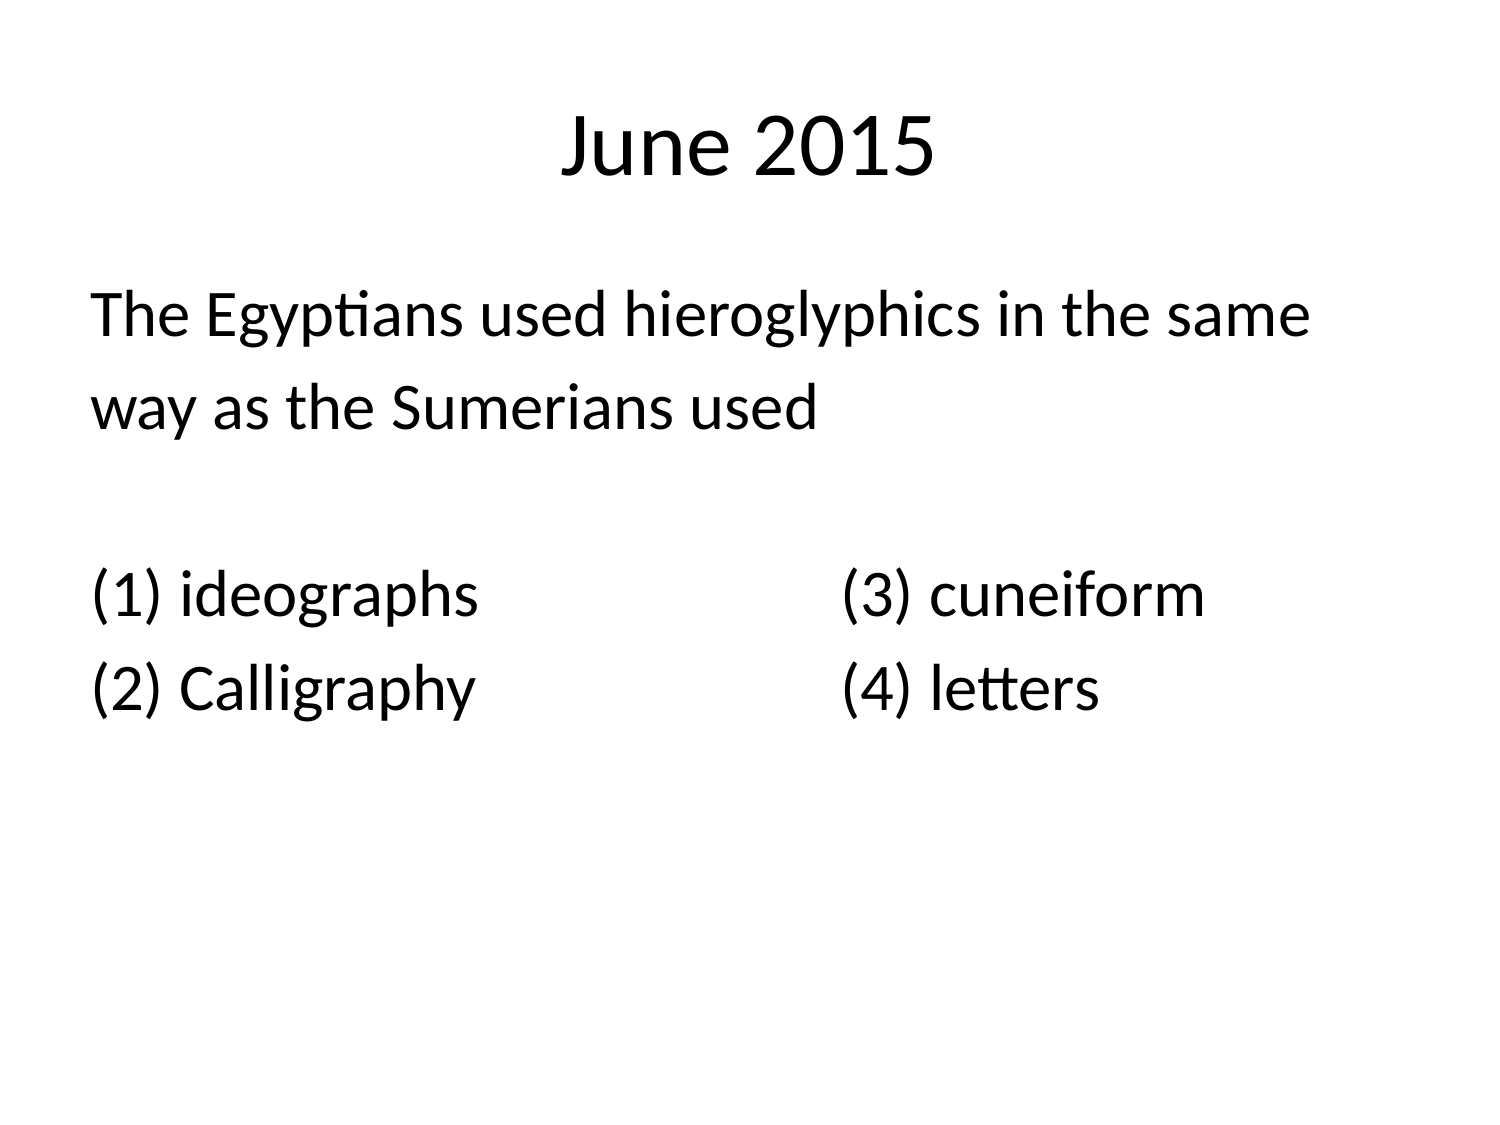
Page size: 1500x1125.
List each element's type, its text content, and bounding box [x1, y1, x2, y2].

title June 2015 [75, 45, 1425, 233]
list The Egyptians used hieroglyphics in the same way as the Sumerians used (1) ideographs (3) cuneiform (2) Calligraphy (4) letters [75, 262, 1425, 1005]
